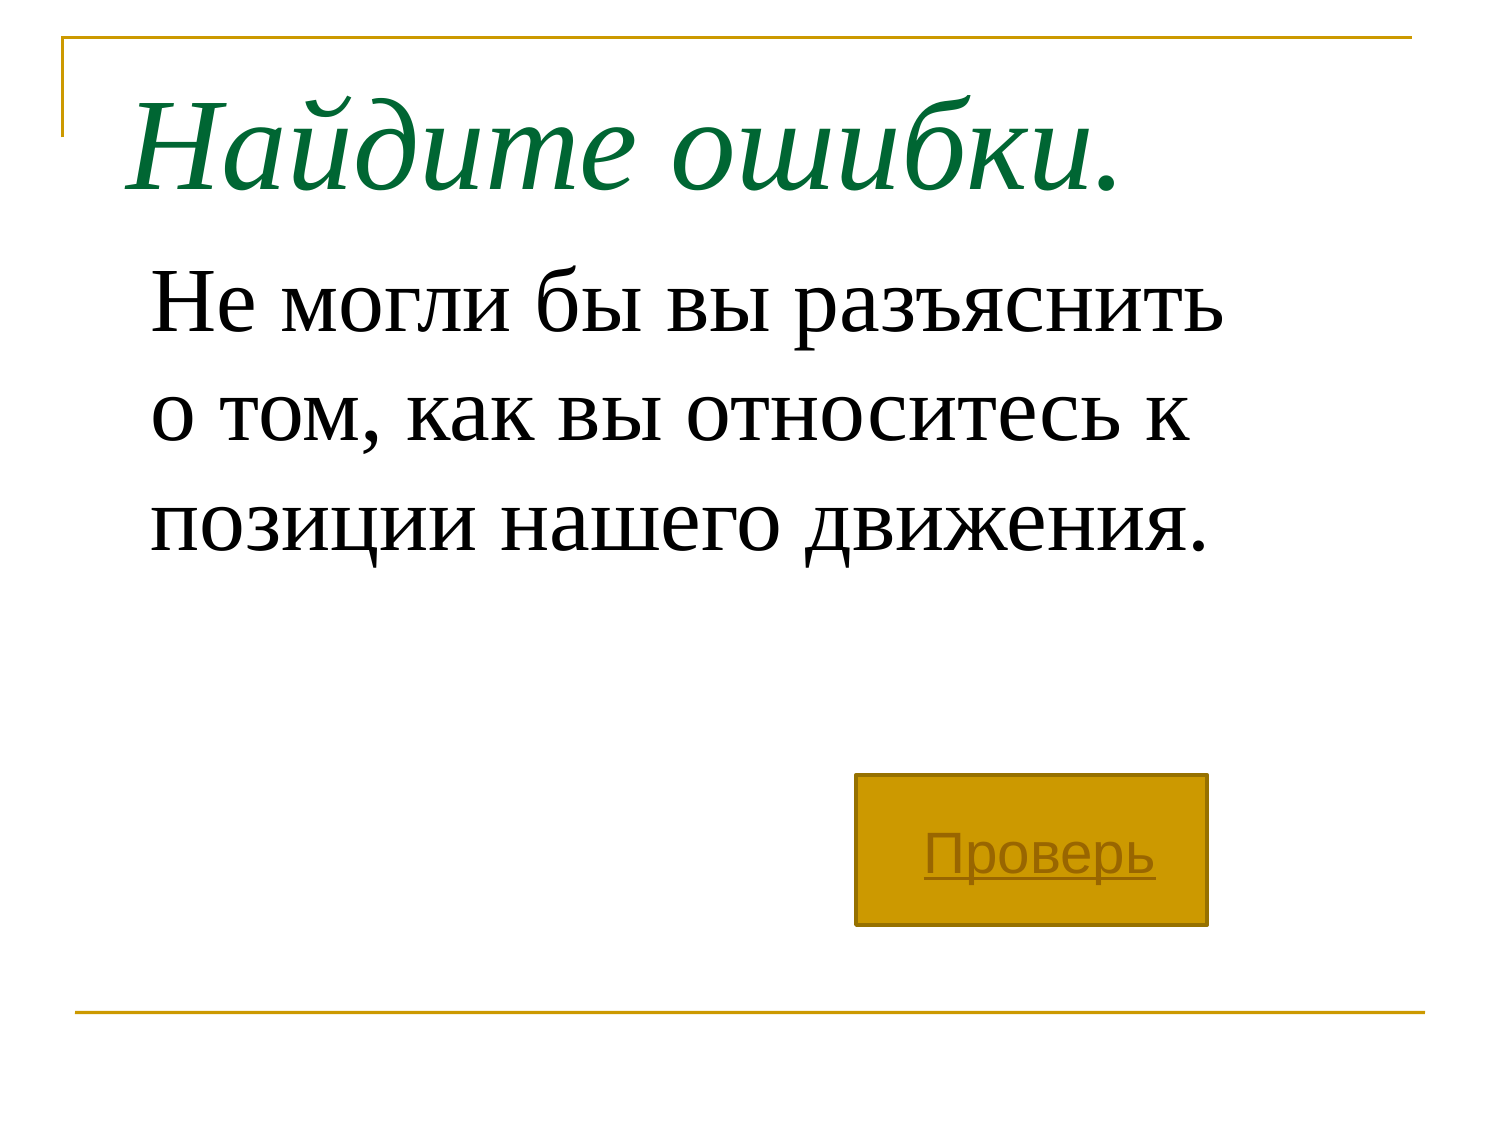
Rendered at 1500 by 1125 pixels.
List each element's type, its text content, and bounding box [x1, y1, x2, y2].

title Найдите ошибки. [111, 48, 1389, 227]
text_box Проверь [854, 773, 1209, 927]
subtitle Не могли бы вы разъяснить о том, как вы относитесь к позиции нашего движения. [135, 231, 1276, 926]
